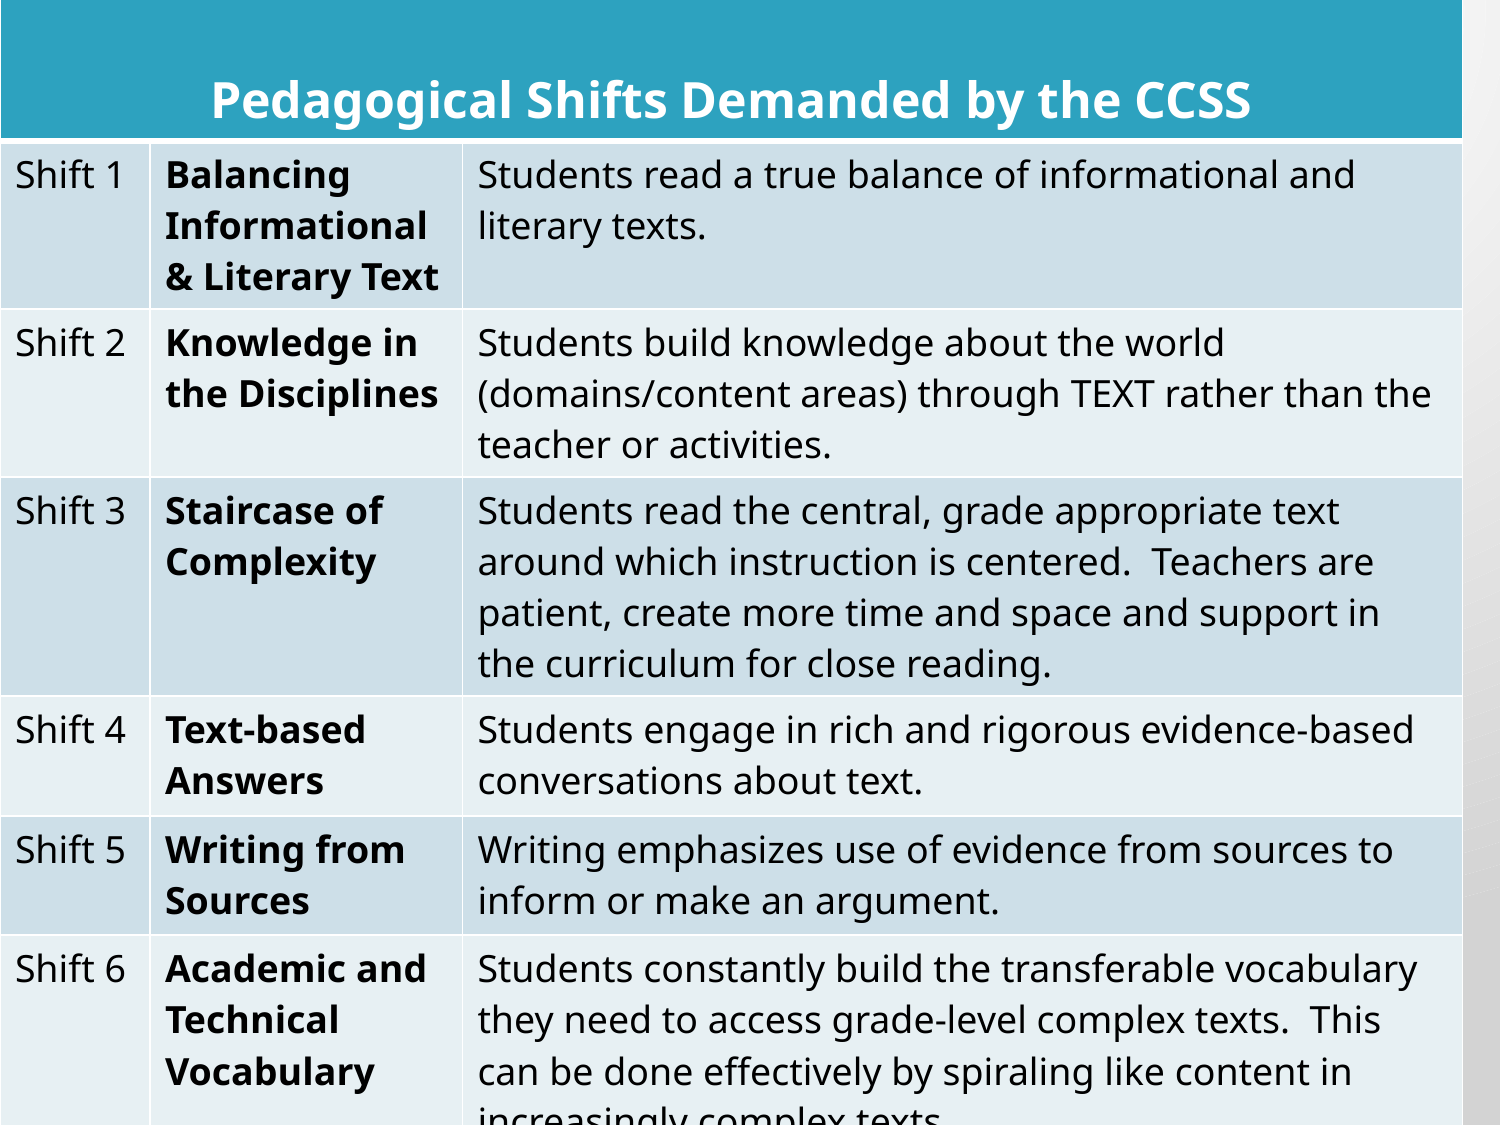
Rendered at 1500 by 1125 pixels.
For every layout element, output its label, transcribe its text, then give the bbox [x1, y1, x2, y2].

table_cell Academic and Technical Vocabulary [151, 936, 462, 1125]
table_cell Students engage in rich and rigorous evidence-based conversations about text. [463, 697, 1462, 815]
table_cell Students constantly build the transferable vocabulary they need to access grade-level complex texts. This can be done effectively by spiraling like content in increasingly complex texts. [463, 936, 1462, 1125]
table_cell Students read the central, grade appropriate text around which instruction is centered. Teachers are patient, create more time and space and support in the curriculum for close reading. [463, 478, 1462, 695]
table_cell Shift 4 [1, 697, 149, 815]
table_cell Writing emphasizes use of evidence from sources to inform or make an argument. [463, 817, 1462, 934]
table_cell Text-based Answers [151, 697, 462, 815]
table_cell Students read a true balance of informational and literary texts. [463, 144, 1462, 308]
table_header Pedagogical Shifts Demanded by the CCSS [1, 0, 1462, 138]
table_cell Knowledge in the Disciplines [151, 310, 462, 476]
table_cell Writing from Sources [151, 817, 462, 934]
table_cell Shift 3 [1, 478, 149, 695]
table_cell Students build knowledge about the world (domains/content areas) through TEXT rather than the teacher or activities. [463, 310, 1462, 476]
table_cell Shift 2 [1, 310, 149, 476]
table_cell Shift 1 [1, 144, 149, 308]
table_cell Shift 6 [1, 936, 149, 1125]
table_cell Shift 5 [1, 817, 149, 934]
table_cell Balancing Informational & Literary Text [151, 144, 462, 308]
table_cell Staircase of Complexity [151, 478, 462, 695]
